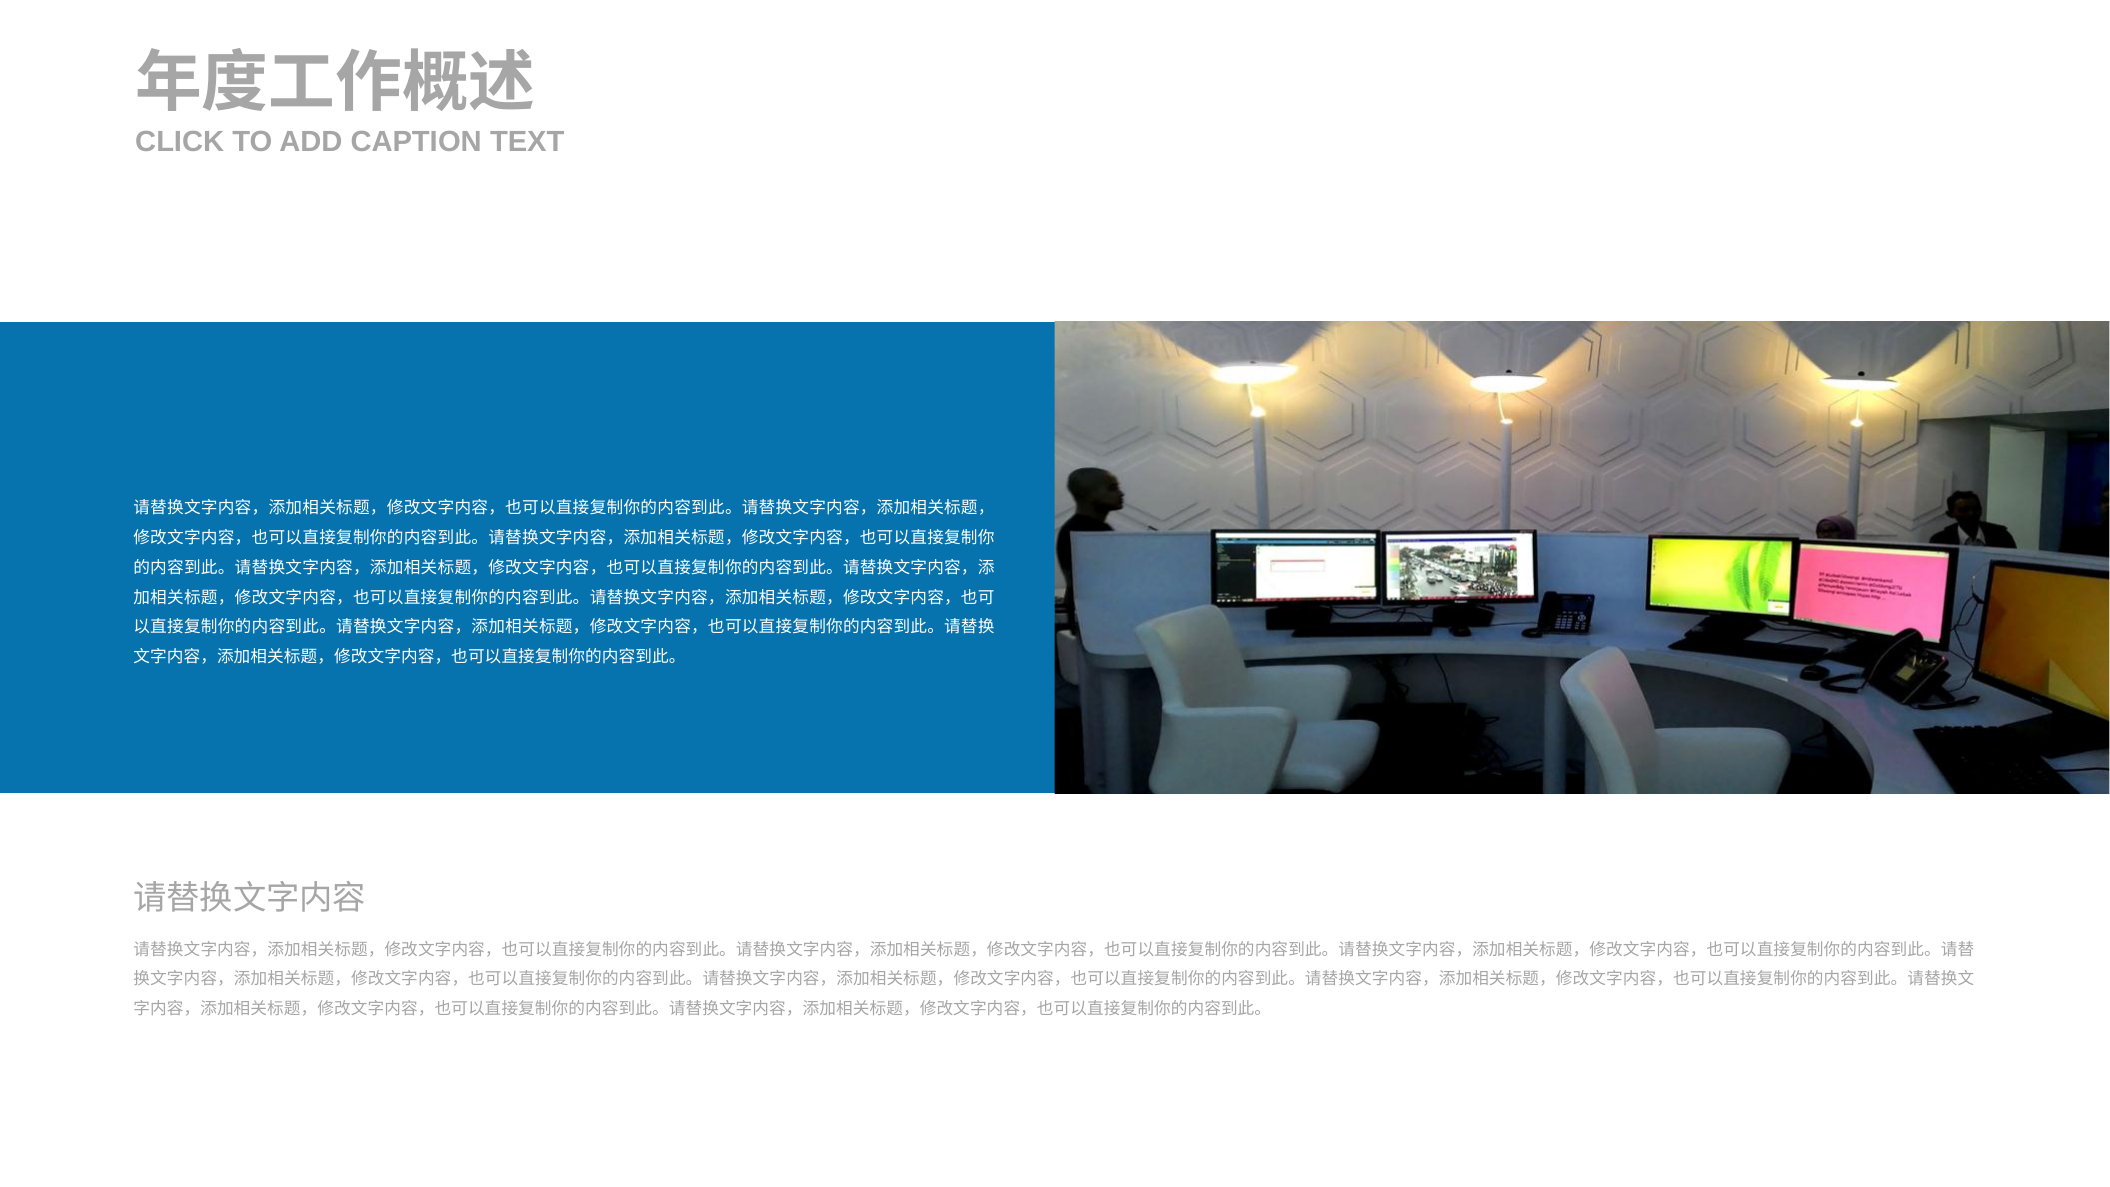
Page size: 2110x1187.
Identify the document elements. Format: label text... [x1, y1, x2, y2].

text_box [1054, 321, 2110, 794]
text_box 年度工作概述 [135, 38, 596, 119]
text_box CLICK TO ADD CAPTION TEXT [135, 122, 596, 158]
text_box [133, 876, 1977, 1020]
text_box [0, 321, 1054, 794]
text_box 请替换文字内容，添加相关标题，修改文字内容，也可以直接复制你的内容到此。请替换文字内容，添加相关标题，修改文字内容，也可以直接复制你的内容到此。请替换文字内容，添加相关标题，修改文字内容，也可以直接复制你的内容到此。请替换文字内容，添加相关标题，修改文字内容，也可以直接复制你的内容到此。请替换文字内容，添加相关标题，修改文字内容，也可以直接复制你的内容到此。请替换文字内容，添加相关标题，修改文字内容，也可以直接复制你的内容到此。请替换文字内容，添加相关标题，修改文字内容，也可以直接复制你的内容到此。请替换文字内容，添加相关标题，修改文字内容，也可以直接复制你的内容到此。 [133, 486, 996, 667]
